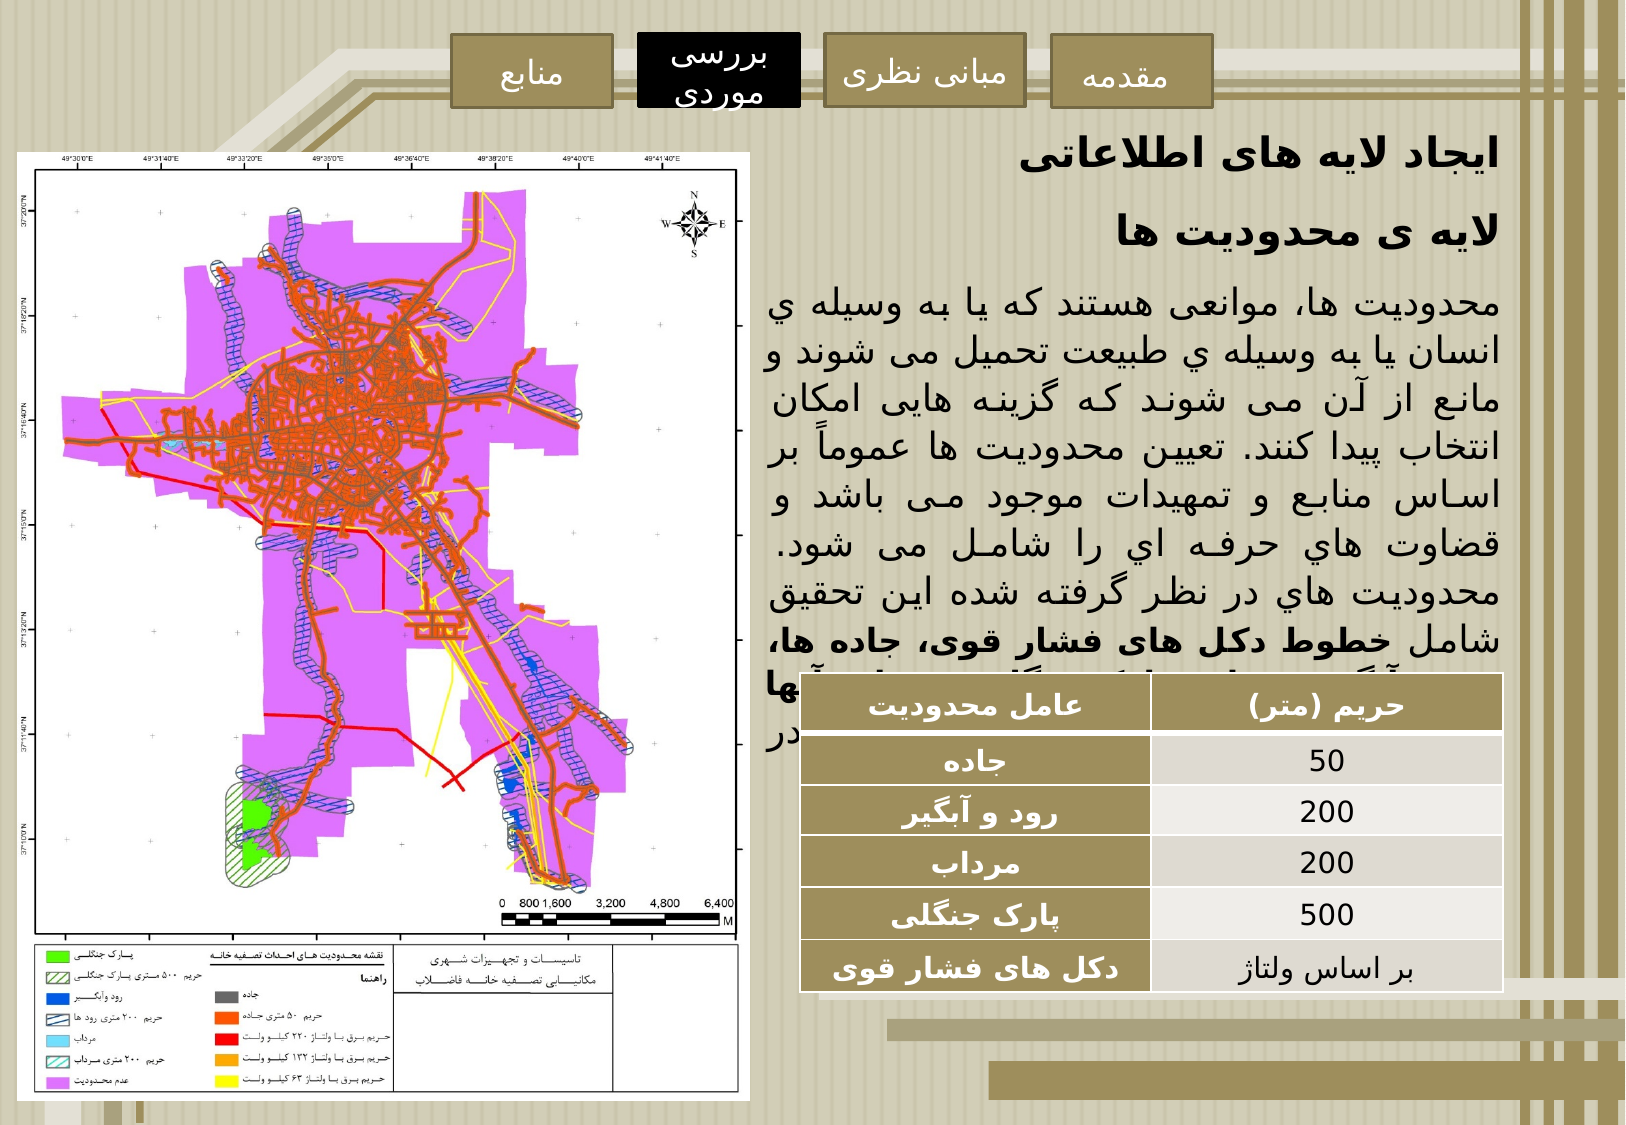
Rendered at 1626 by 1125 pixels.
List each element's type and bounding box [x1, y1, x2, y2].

text_box [8, 0, 1625, 1125]
picture [17, 152, 751, 1102]
